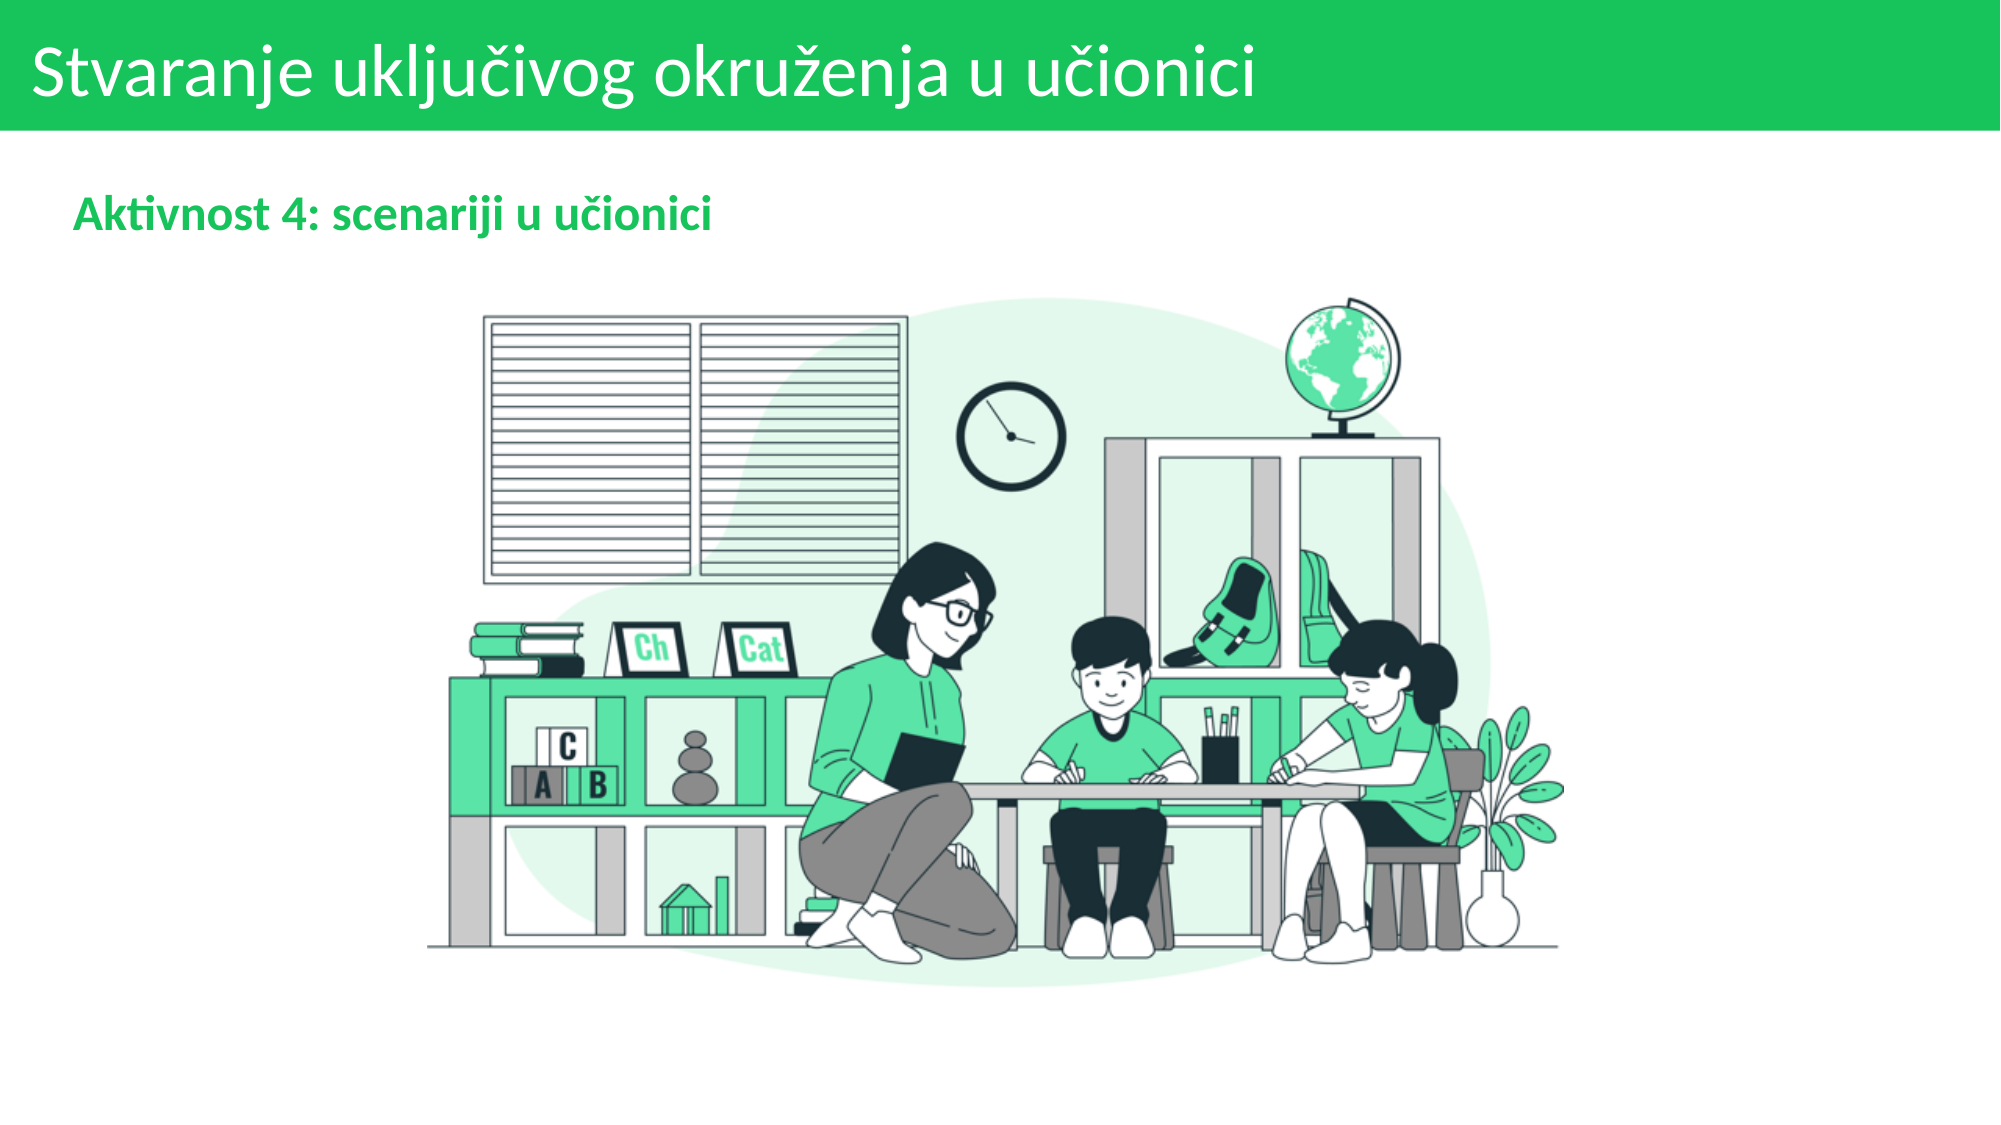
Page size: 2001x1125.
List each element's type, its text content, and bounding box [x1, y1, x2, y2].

title Stvaranje uključivog okruženja u učionici [16, 13, 1976, 131]
picture [427, 258, 1564, 1016]
list Aktivnost 4: scenariji u učionici [20, 168, 1980, 260]
